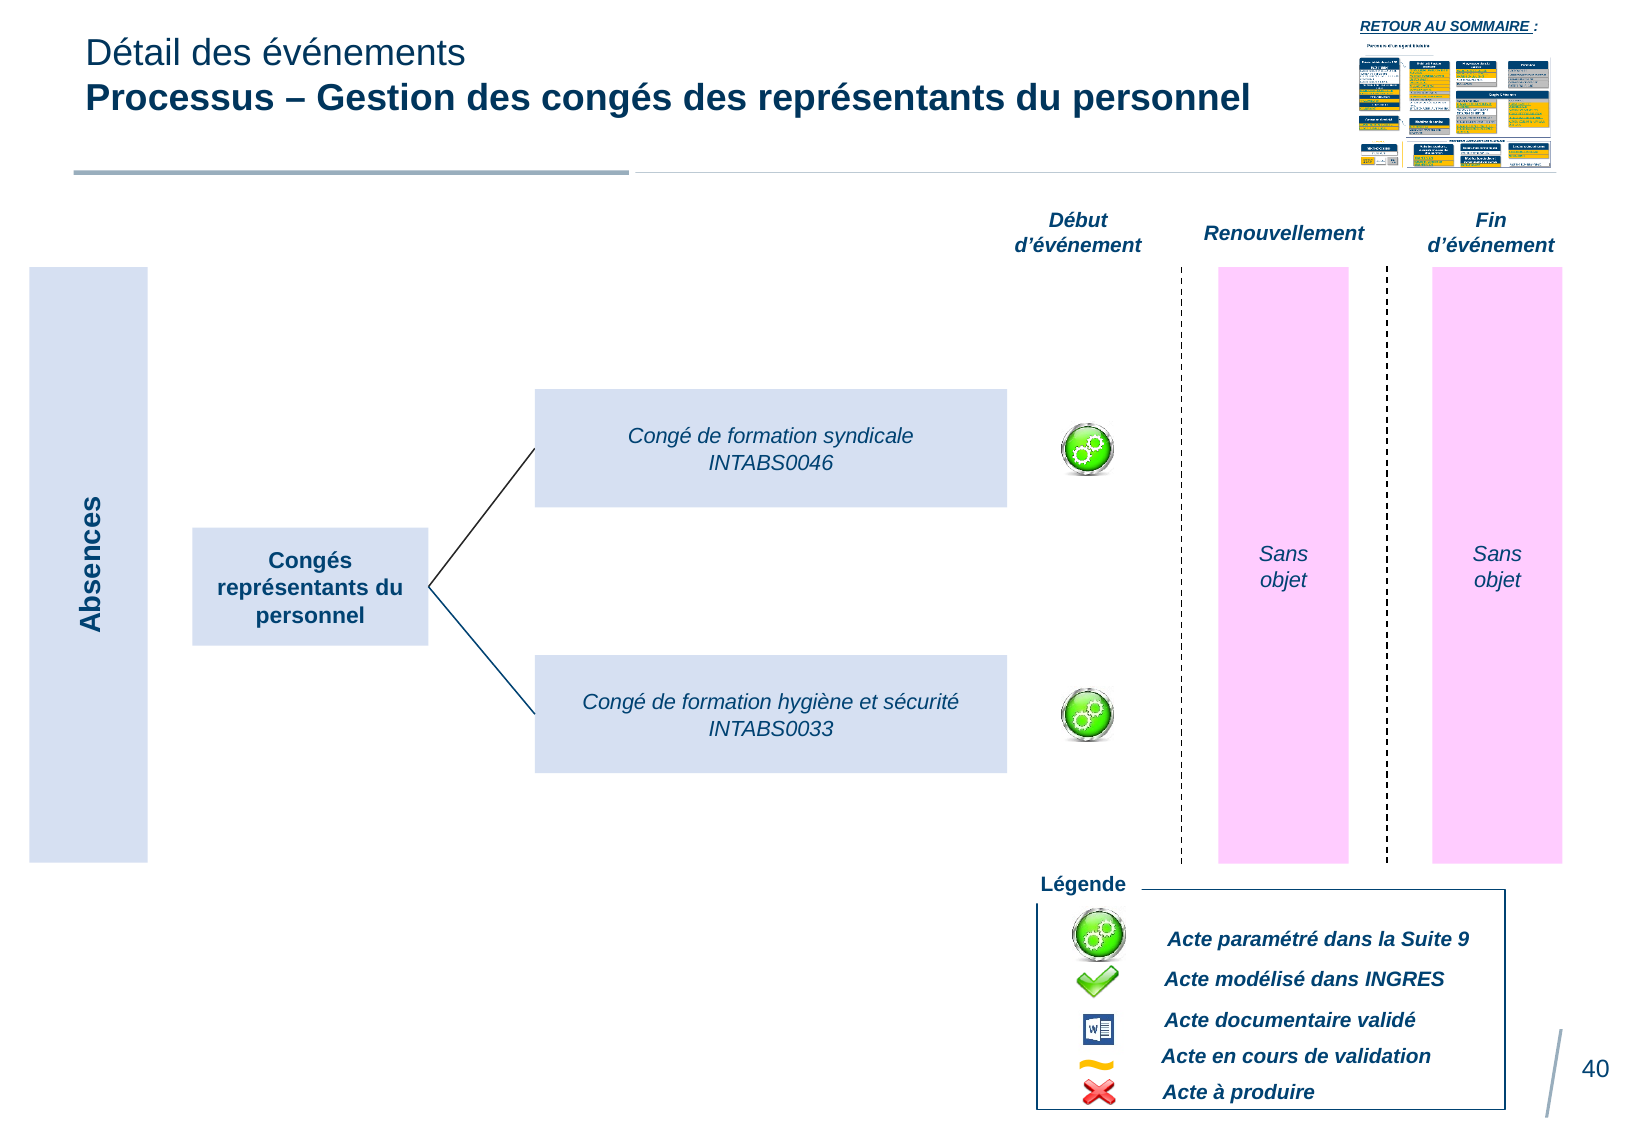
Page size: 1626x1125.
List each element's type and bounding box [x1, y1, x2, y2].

picture [1061, 421, 1114, 476]
picture [1359, 40, 1553, 168]
picture [1067, 906, 1128, 1059]
picture [1061, 686, 1114, 742]
picture [1082, 1079, 1116, 1105]
